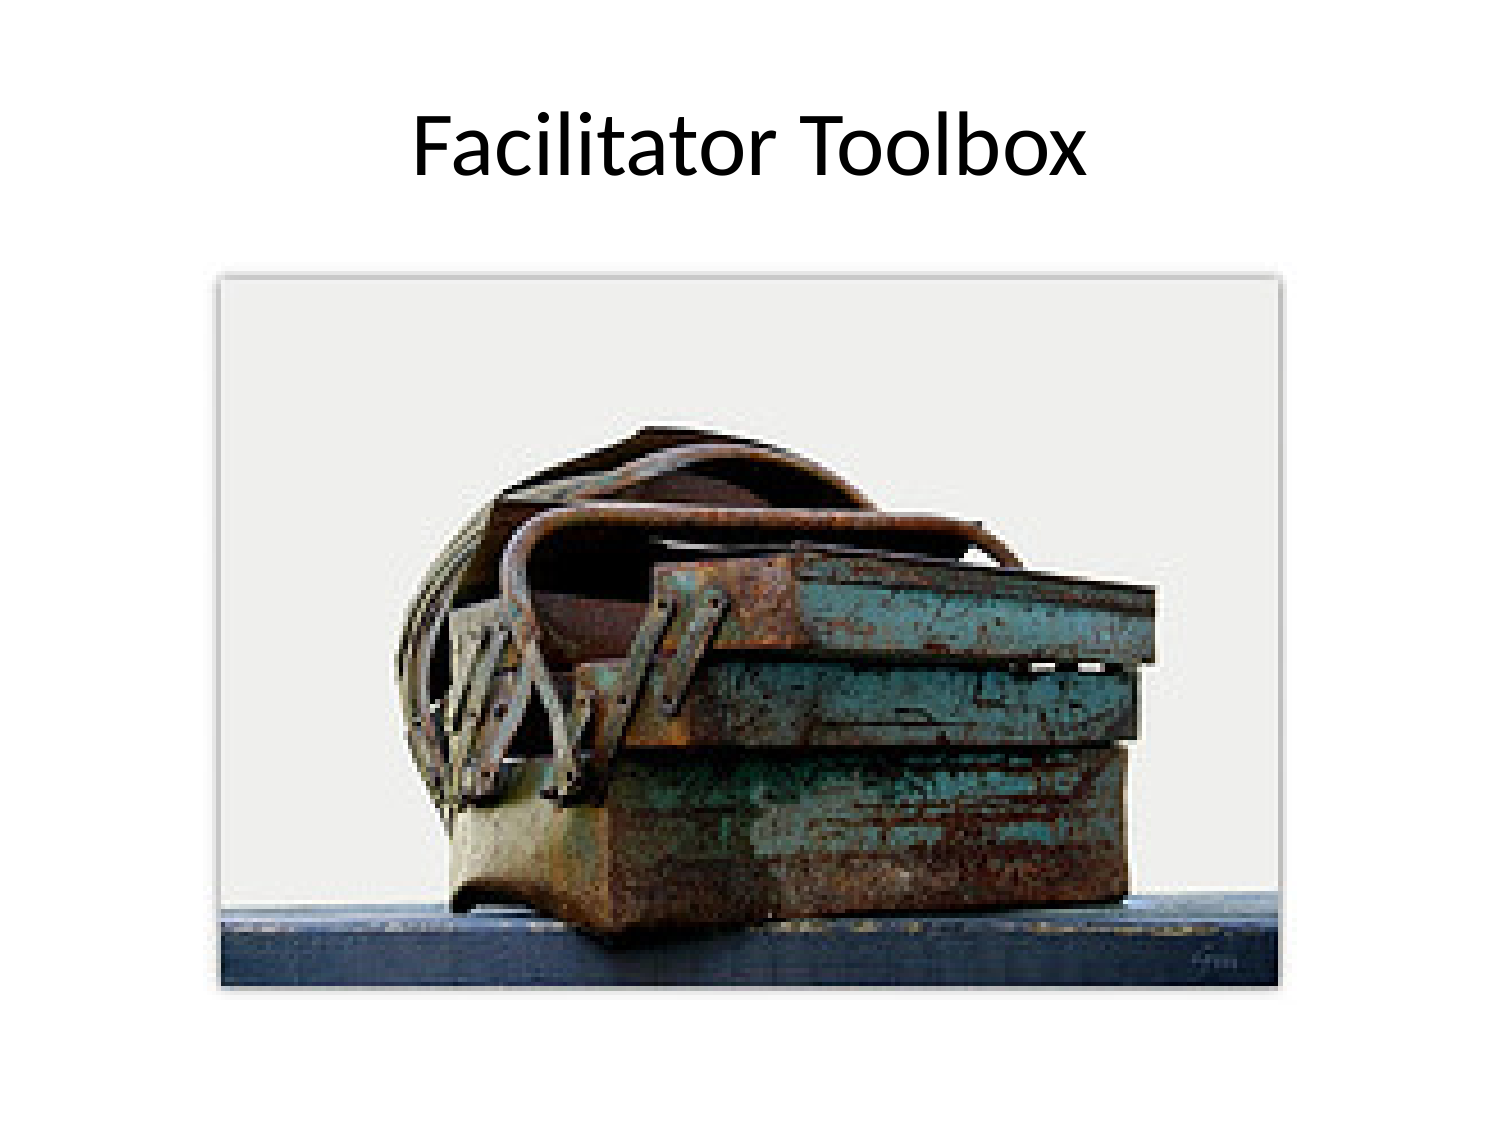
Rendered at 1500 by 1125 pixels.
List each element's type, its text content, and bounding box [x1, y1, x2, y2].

title Facilitator Toolbox [75, 45, 1425, 233]
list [74, 262, 1426, 1006]
